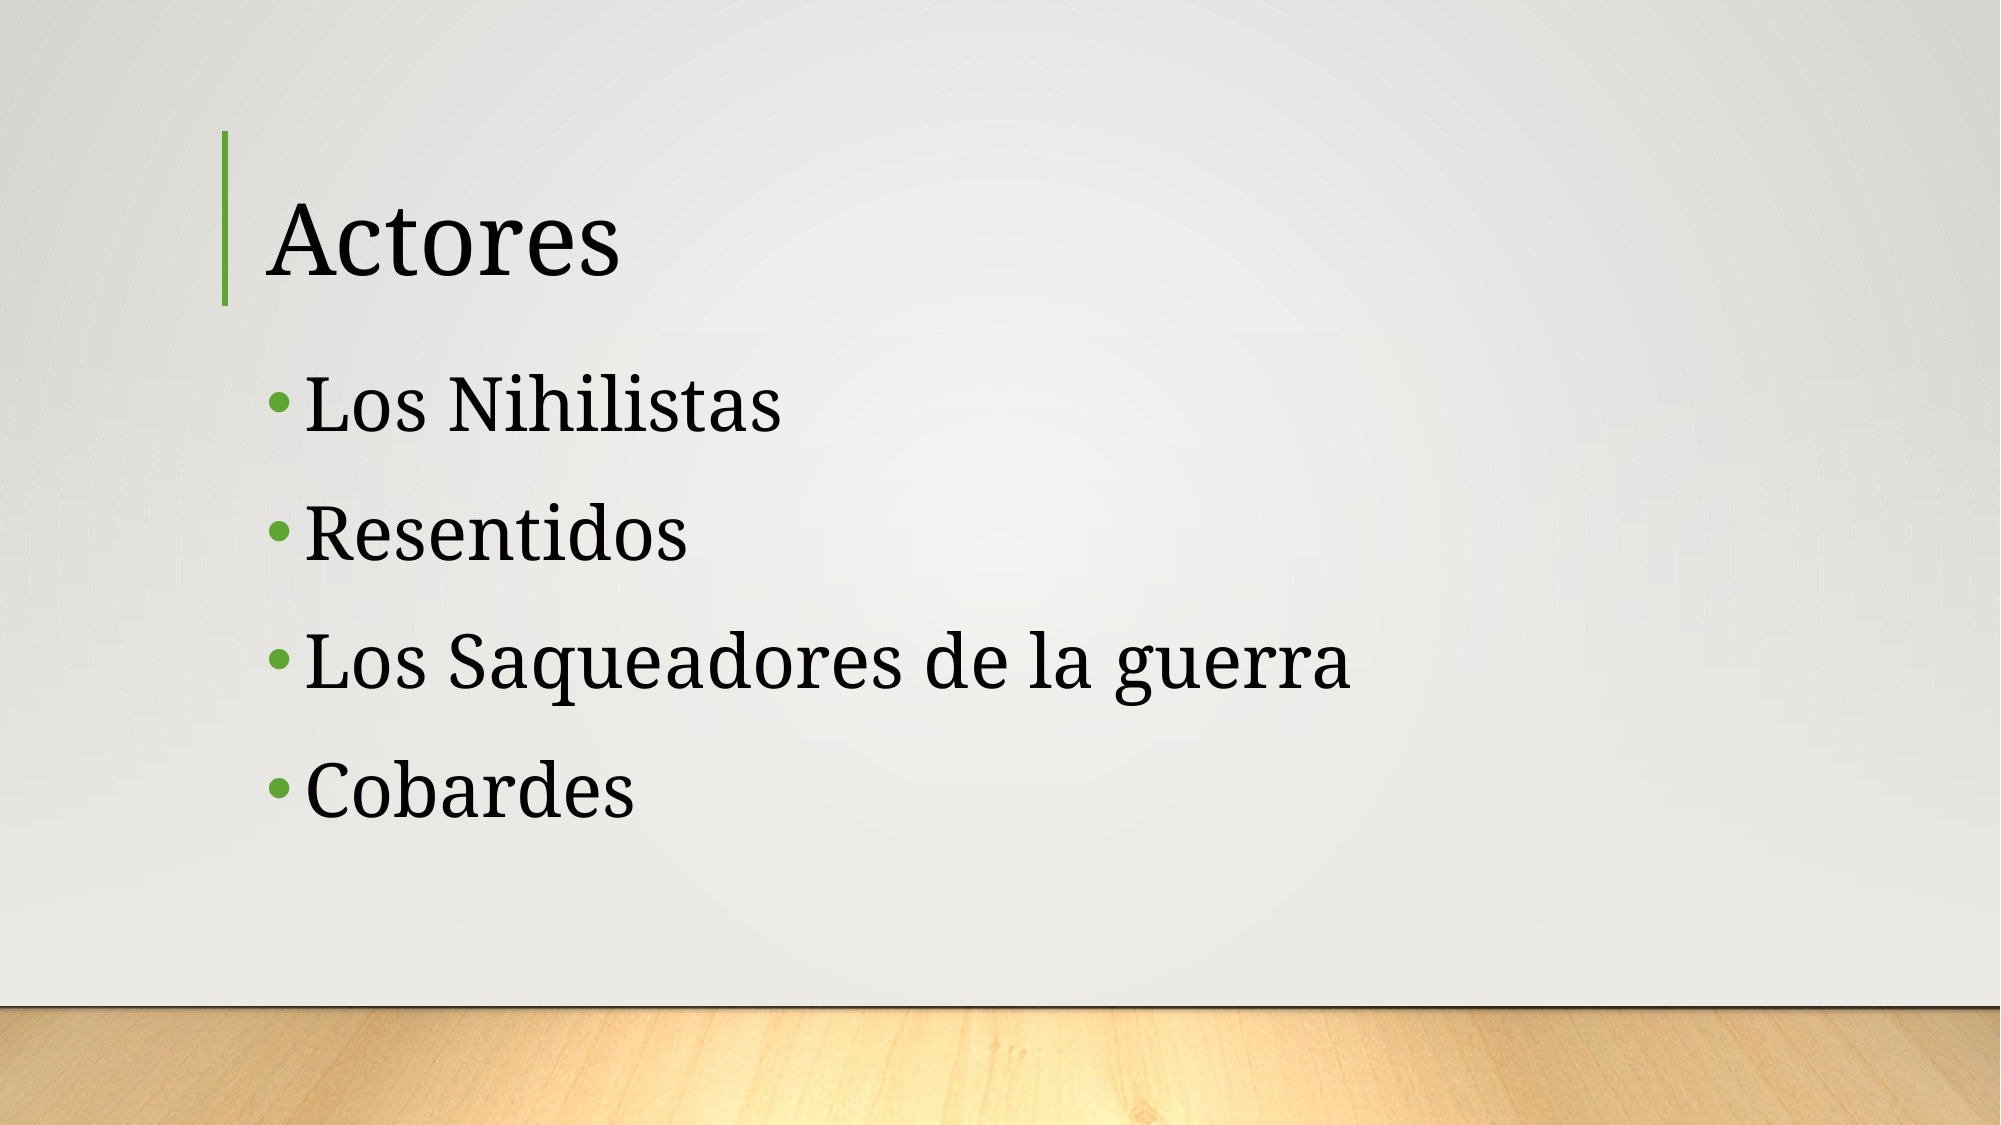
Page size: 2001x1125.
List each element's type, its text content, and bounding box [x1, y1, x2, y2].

title Actores [251, 131, 1814, 305]
list Los Nihilistas Resentidos Los Saqueadores de la guerra Cobardes [251, 330, 1814, 897]
picture [0, 1006, 2000, 1125]
